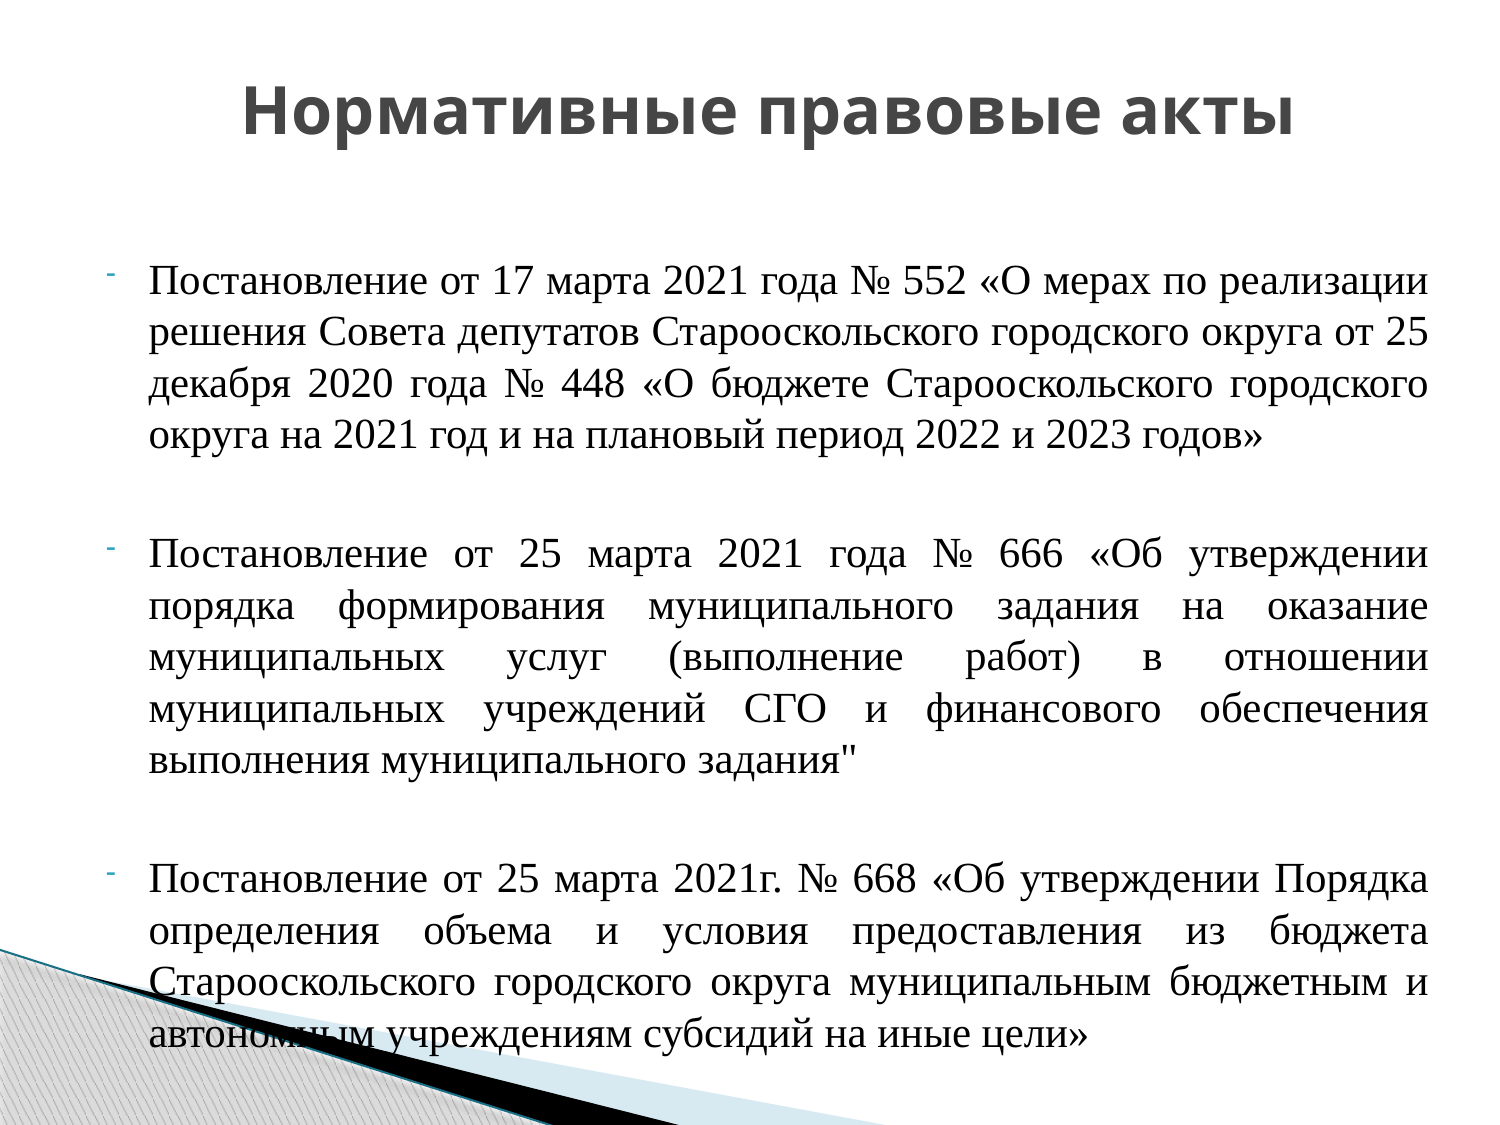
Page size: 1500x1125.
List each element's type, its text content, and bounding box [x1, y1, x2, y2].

title Нормативные правовые акты [93, 30, 1444, 185]
list Постановление от 17 марта 2021 года № 552 «О мерах по реализации решения Совета депутатов Старооскольского городского округа от 25 декабря 2020 года № 448 «О бюджете Старооскольского городского округа на 2021 год и на плановый период 2022 и 2023 годов» Постановление от 25 марта 2021 года № 666 «Об утверждении порядка формирования муниципального задания на оказание муниципальных услуг (выполнение работ) в отношении муниципальных учреждений СГО и финансового обеспечения выполнения муниципального задания" Постановление от 25 марта 2021г. № 668 «Об утверждении Порядка определения объема и условия предоставления из бюджета Старооскольского городского округа муниципальным бюджетным и автономным учреждениям субсидий на иные цели» [75, 184, 1444, 1083]
